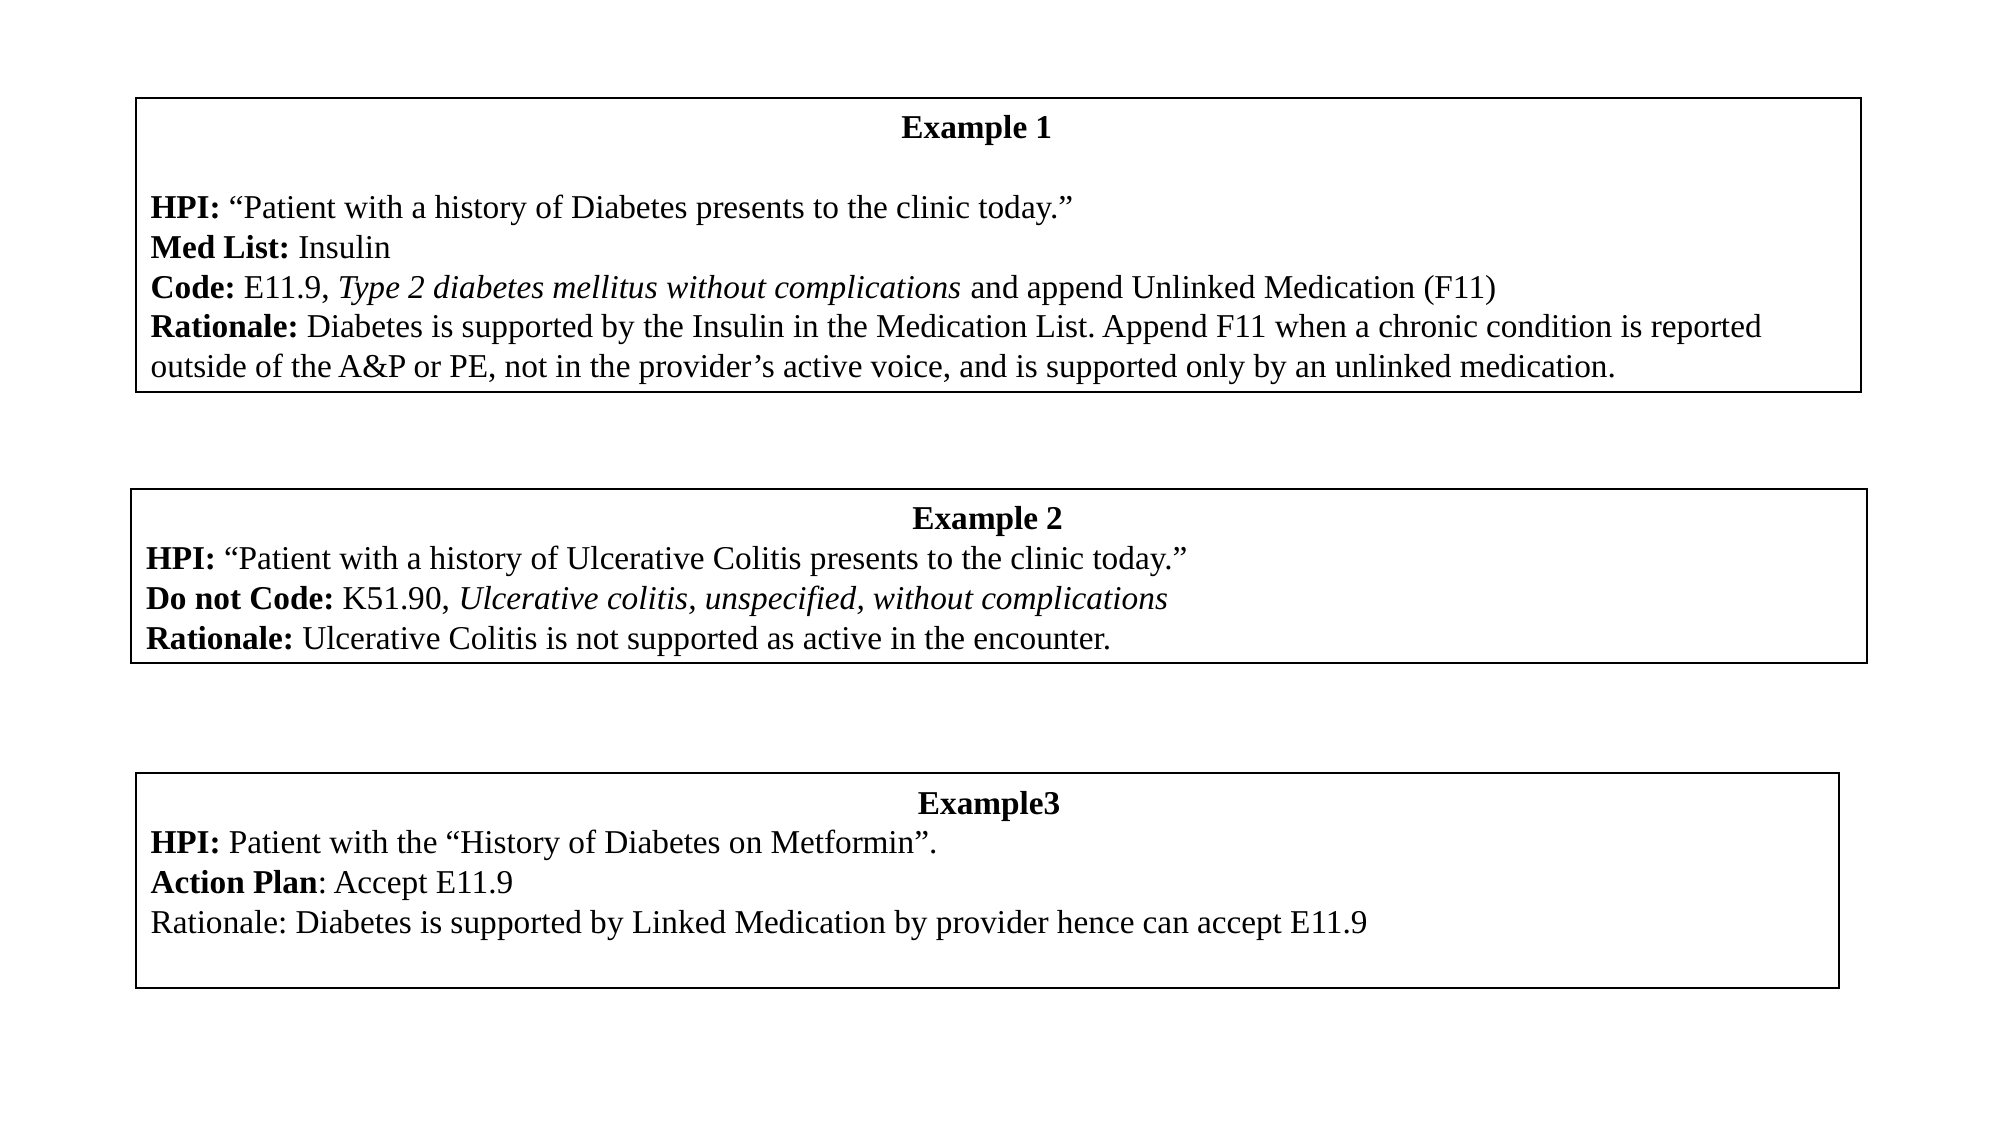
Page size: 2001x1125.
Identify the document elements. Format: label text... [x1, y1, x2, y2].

text_box Example 2 HPI: “Patient with a history of Ulcerative Colitis presents to the clinic today.” Do not Code: K51.90, Ulcerative colitis, unspecified, without complications Rationale: Ulcerative Colitis is not supported as active in the encounter. [130, 488, 1868, 664]
text_box Example 1 HPI: “Patient with a history of Diabetes presents to the clinic today.” Med List: Insulin Code: E11.9, Type 2 diabetes mellitus without complications and append Unlinked Medication (F11) Rationale: Diabetes is supported by the Insulin in the Medication List. Append F11 when a chronic condition is reported outside of the A&P or PE, not in the provider’s active voice, and is supported only by an unlinked medication. [135, 97, 1862, 393]
text_box Example3 HPI: Patient with the “History of Diabetes on Metformin”. Action Plan: Accept E11.9 Rationale: Diabetes is supported by Linked Medication by provider hence can accept E11.9 [135, 772, 1840, 989]
